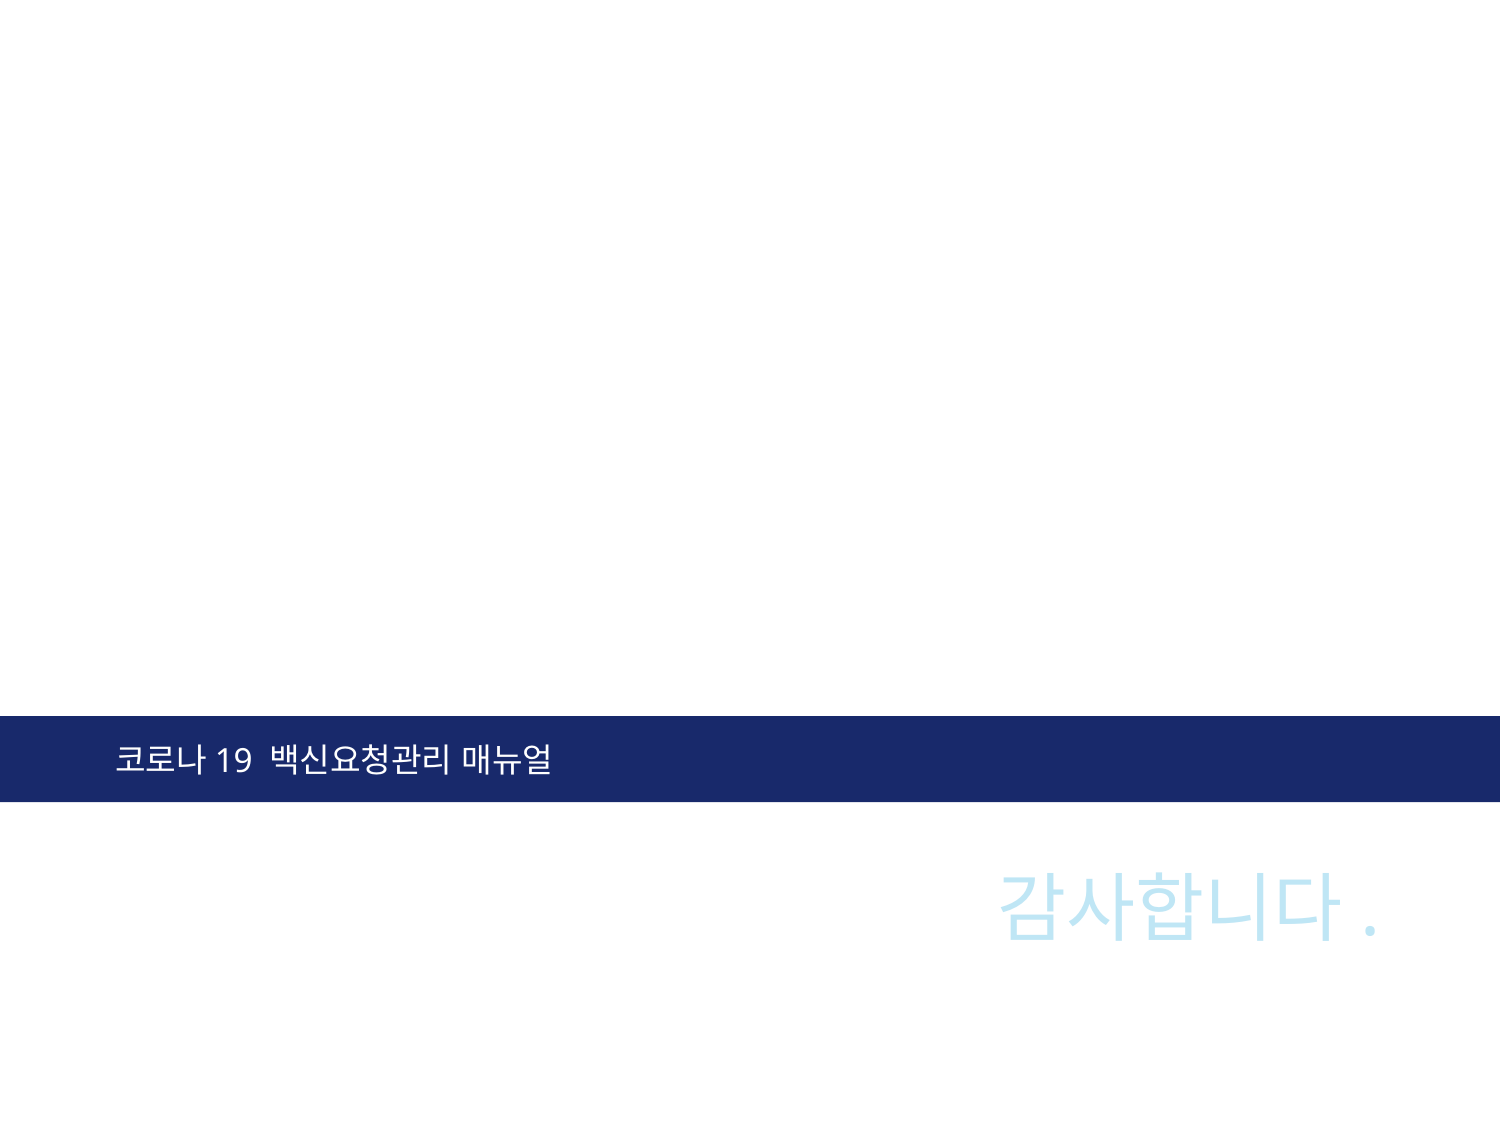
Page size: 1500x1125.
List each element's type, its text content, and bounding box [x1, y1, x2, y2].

text_box [0, 714, 1500, 804]
text_box 코로나19 백신요청관리 매뉴얼 [100, 716, 1422, 803]
title 감사합니다. [950, 857, 1448, 953]
